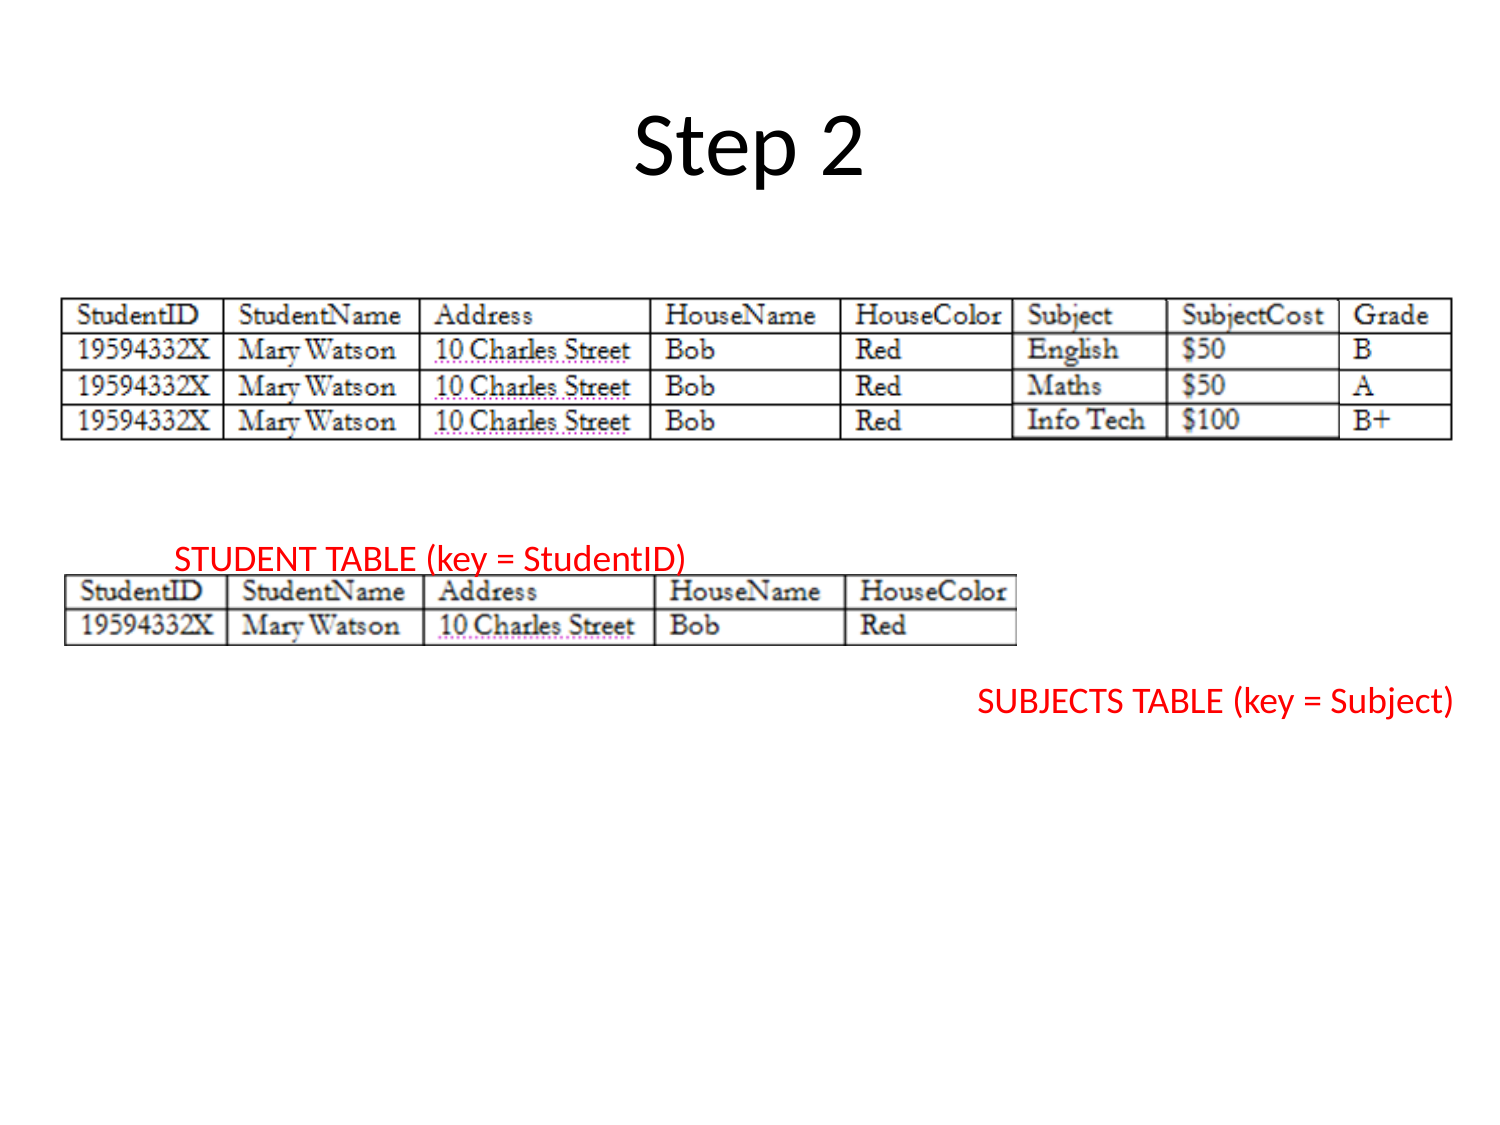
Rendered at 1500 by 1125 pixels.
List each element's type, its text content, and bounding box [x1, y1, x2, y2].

text_box STUDENT TABLE (key = StudentID) [159, 527, 916, 572]
text_box SUBJECTS TABLE (key = Subject) [962, 668, 1500, 729]
picture [52, 290, 1460, 447]
picture [64, 573, 1017, 647]
title Step 2 [75, 45, 1425, 233]
